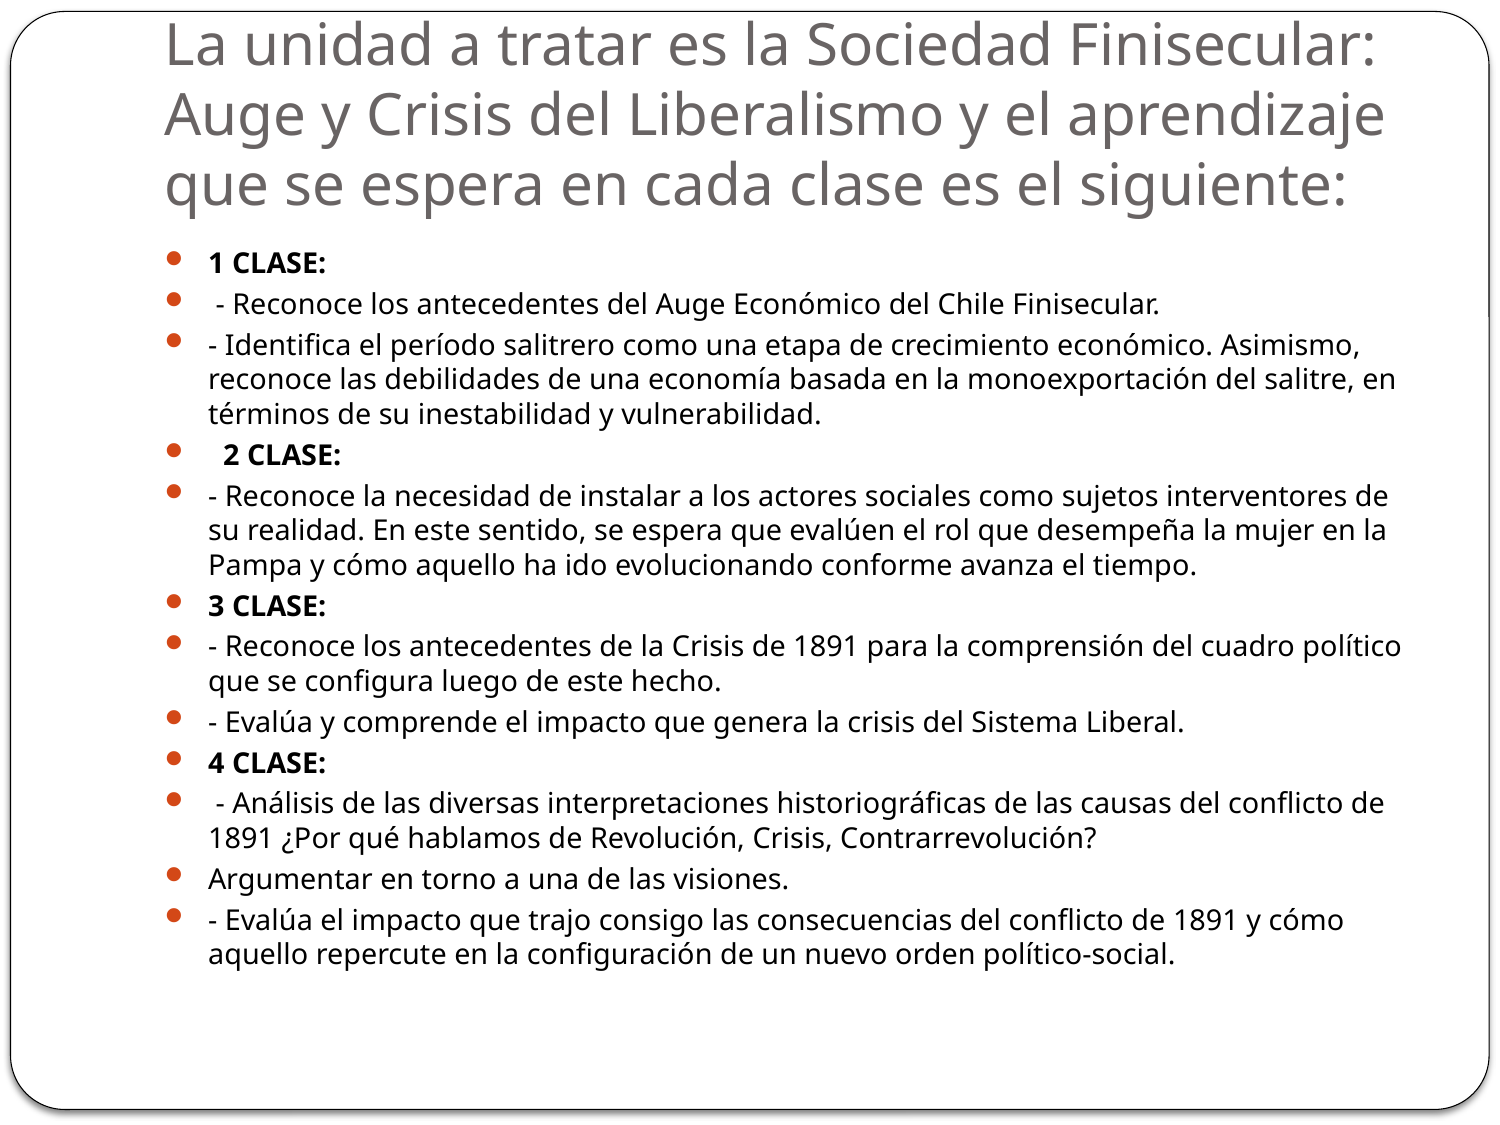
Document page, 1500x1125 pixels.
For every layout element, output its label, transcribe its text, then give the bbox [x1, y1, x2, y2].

list 1 CLASE: - Reconoce los antecedentes del Auge Económico del Chile Finisecular. - Identifica el período salitrero como una etapa de crecimiento económico. Asimismo, reconoce las debilidades de una economía basada en la monoexportación del salitre, en términos de su inestabilidad y vulnerabilidad. 2 CLASE: - Reconoce la necesidad de instalar a los actores sociales como sujetos interventores de su realidad. En este sentido, se espera que evalúen el rol que desempeña la mujer en la Pampa y cómo aquello ha ido evolucionando conforme avanza el tiempo. 3 CLASE: - Reconoce los antecedentes de la Crisis de 1891 para la comprensión del cuadro político que se configura luego de este hecho. - Evalúa y comprende el impacto que genera la crisis del Sistema Liberal. 4 CLASE: - Análisis de las diversas interpretaciones historiográficas de las causas del conflicto de 1891 ¿Por qué hablamos de Revolución, Crisis, Contrarrevolución? Argumentar en torno a una de las visiones. - Evalúa el impacto que trajo consigo las consecuencias del conflicto de 1891 y cómo aquello repercute en la configuración de un nuevo orden político-social. [150, 237, 1425, 988]
title La unidad a tratar es la Sociedad Finisecular: Auge y Crisis del Liberalismo y el aprendizaje que se espera en cada clase es el siguiente: [150, 45, 1425, 233]
